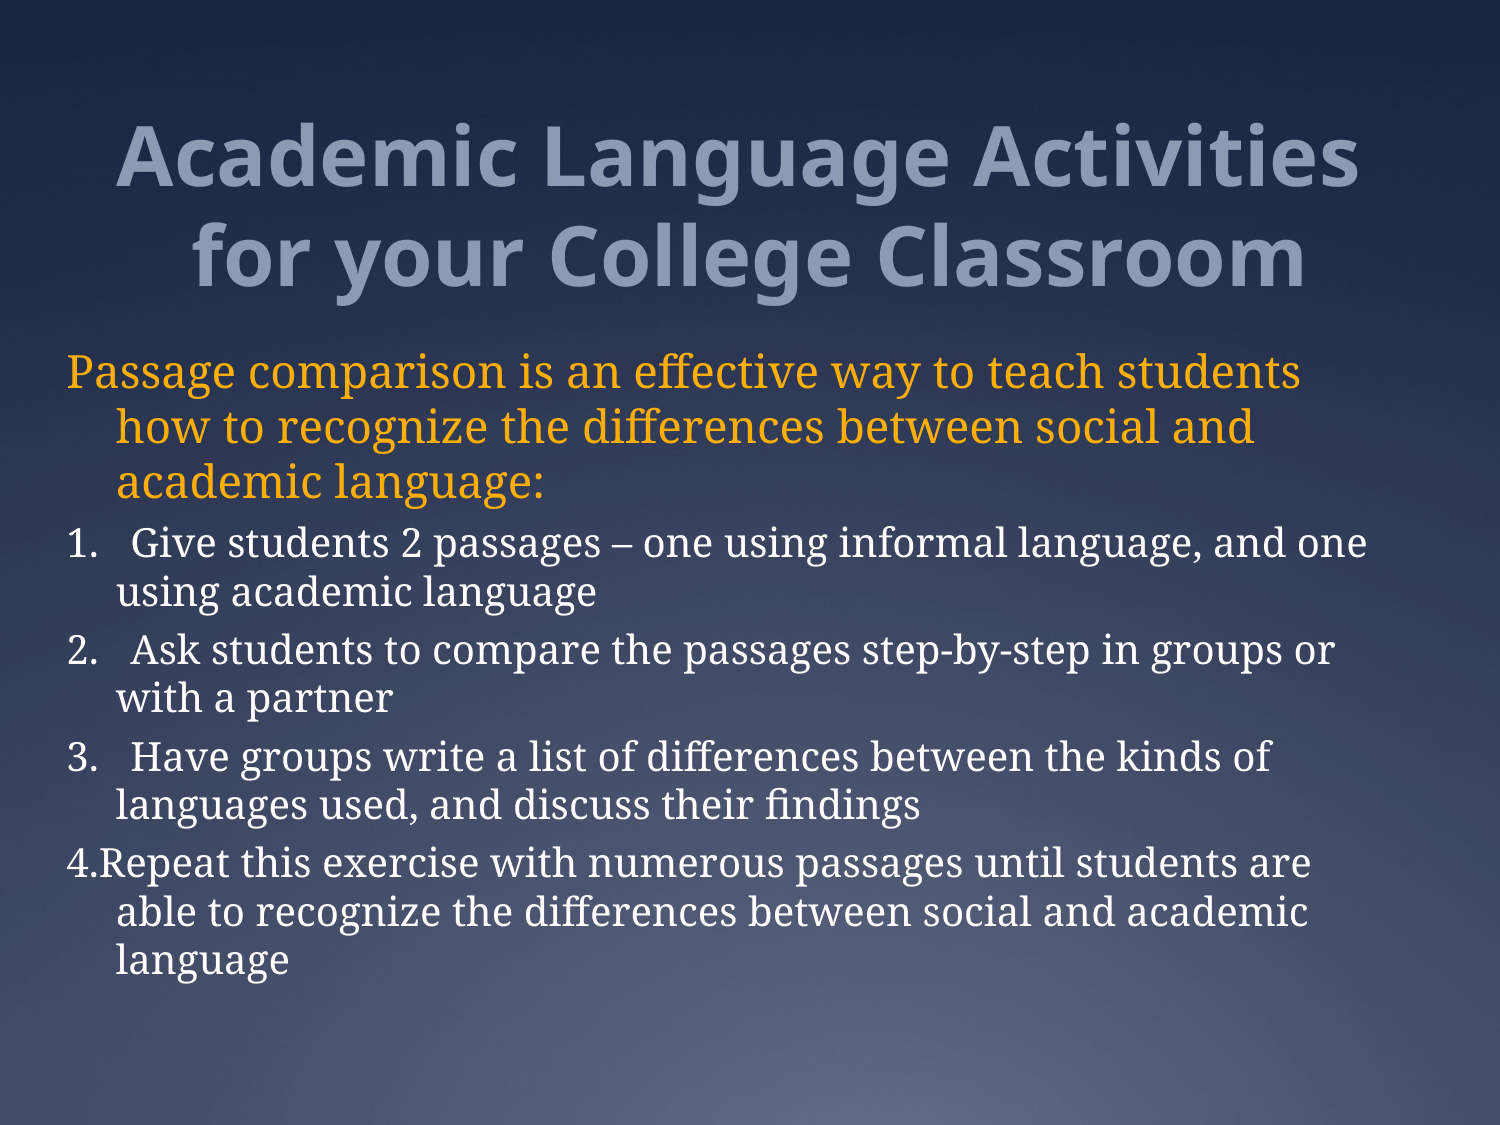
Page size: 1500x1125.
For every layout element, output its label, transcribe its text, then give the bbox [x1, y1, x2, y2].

list Passage comparison is an effective way to teach students how to recognize the differences between social and academic language: 1. Give students 2 passages – one using informal language, and one using academic language 2. Ask students to compare the passages step-by-step in groups or with a partner 3. Have groups write a list of differences between the kinds of languages used, and discuss their findings 4.Repeat this exercise with numerous passages until students are able to recognize the differences between social and academic language [51, 335, 1400, 1071]
title Academic Language Activities for your College Classroom [100, 95, 1400, 225]
